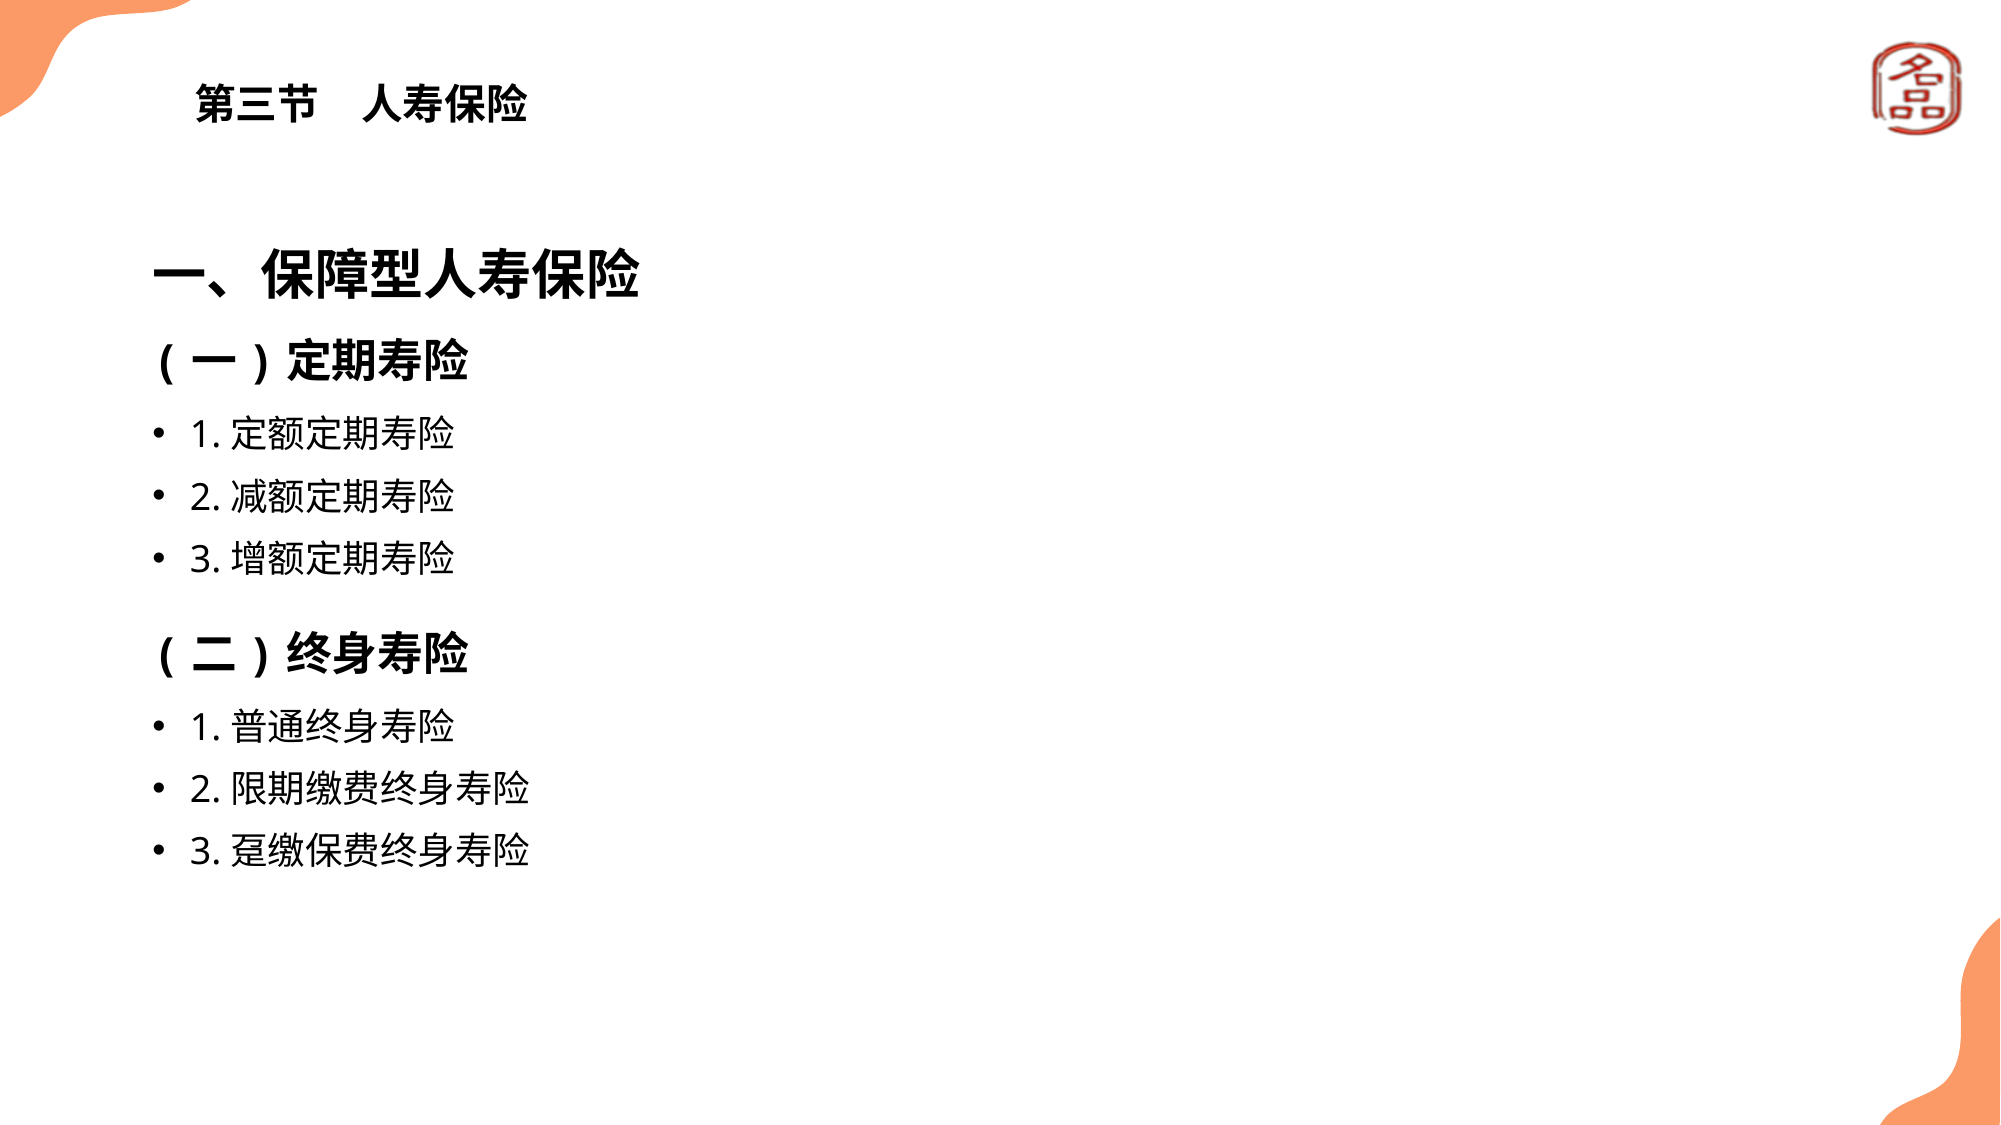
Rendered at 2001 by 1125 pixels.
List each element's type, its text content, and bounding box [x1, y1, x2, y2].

list 一、保障型人寿保险 (一)定期寿险 1.定额定期寿险 2.减额定期寿险 3.增额定期寿险 (二)终身寿险 1.普通终身寿险 2.限期缴费终身寿险 3.趸缴保费终身寿险 [137, 217, 1863, 1031]
title 第三节 人寿保险 [137, 60, 1863, 152]
picture [1861, 10, 1990, 147]
